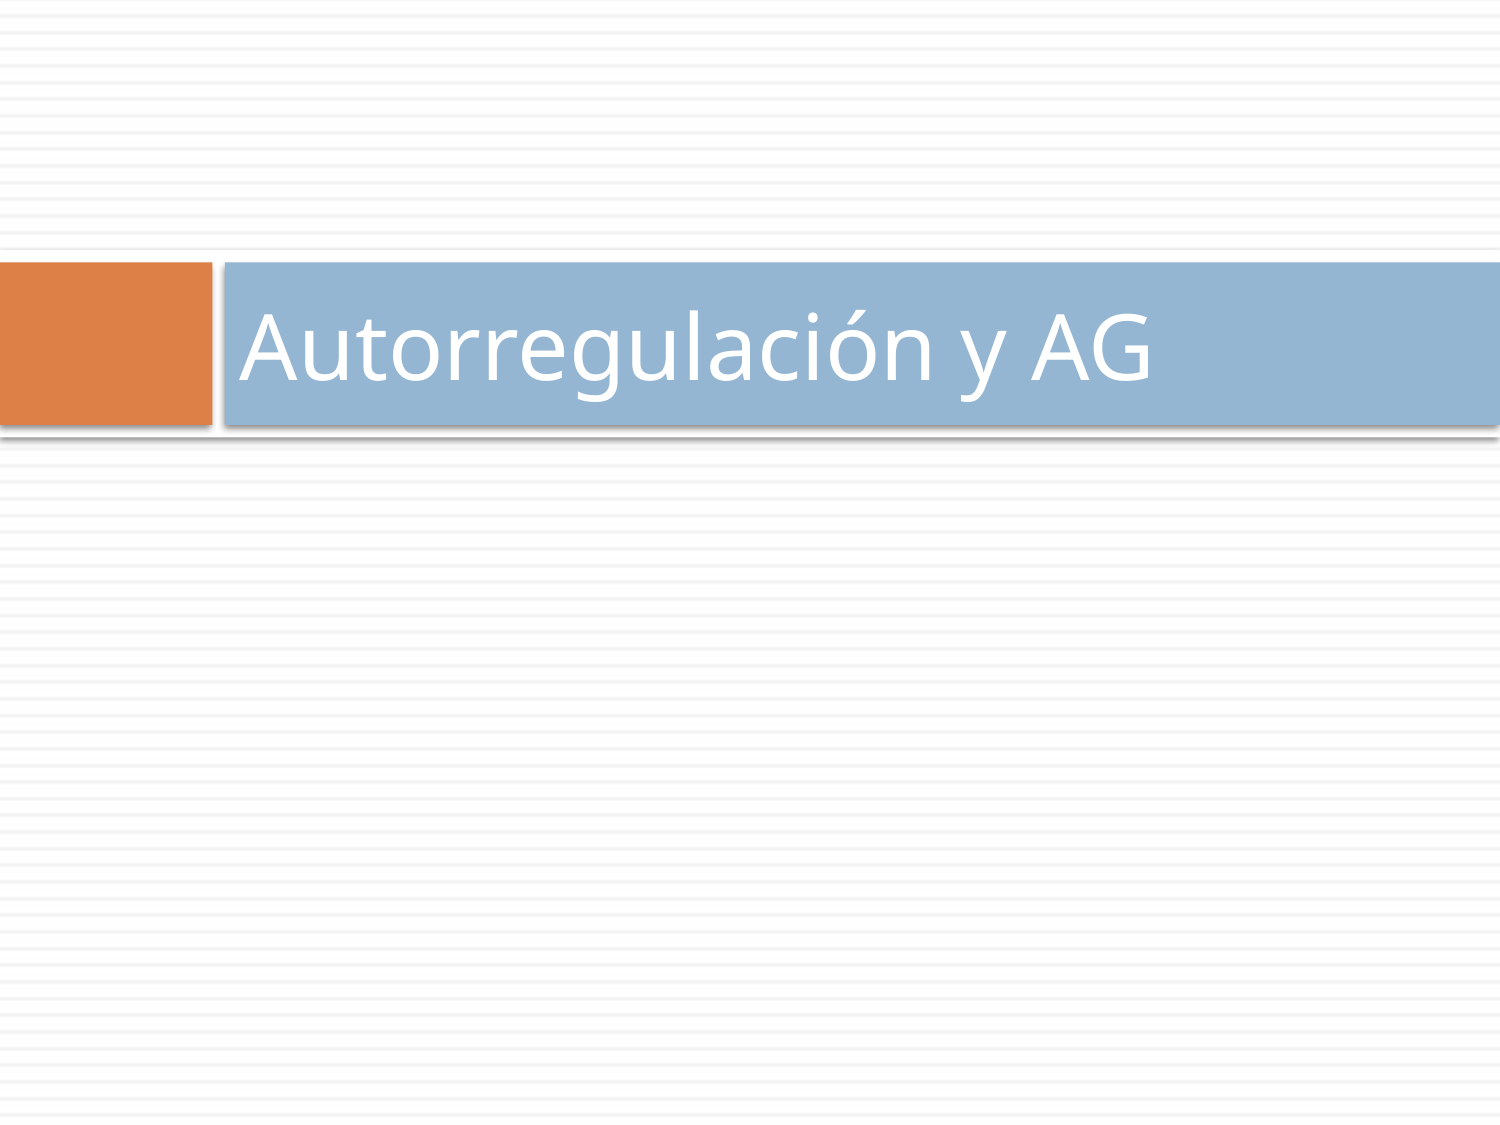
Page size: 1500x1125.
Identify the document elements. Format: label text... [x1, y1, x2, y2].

title Autorregulación y AG [225, 262, 1475, 425]
